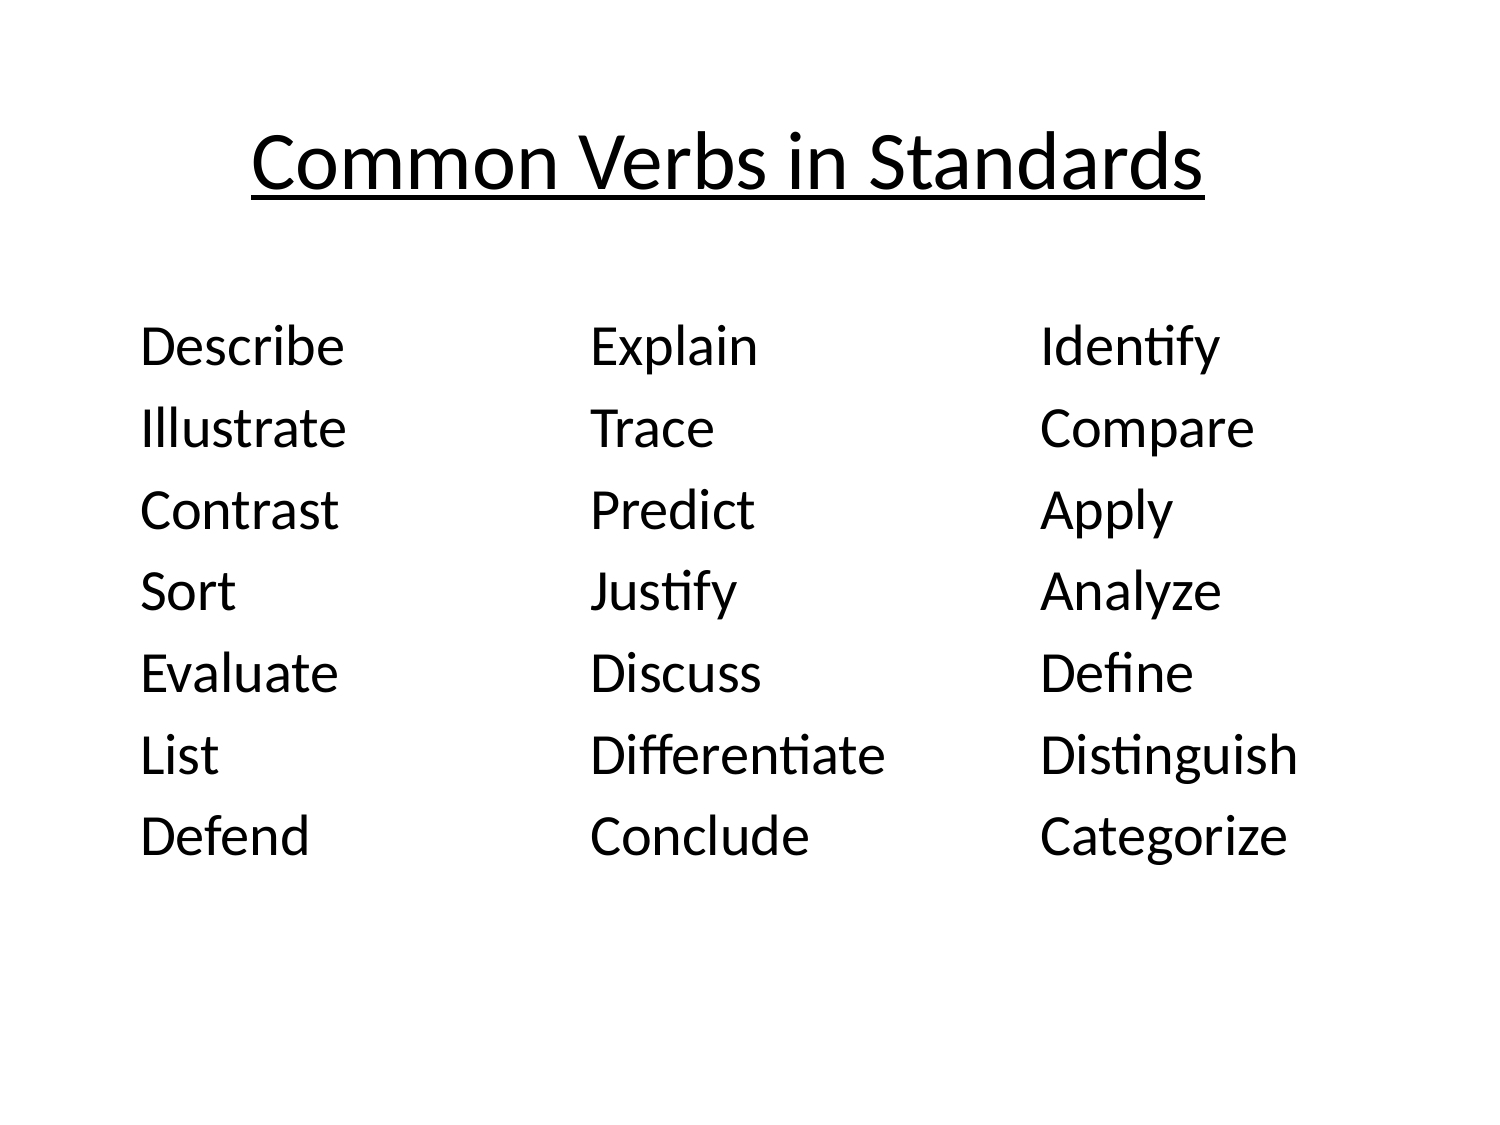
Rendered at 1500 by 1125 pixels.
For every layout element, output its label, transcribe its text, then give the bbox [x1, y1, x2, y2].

title Common Verbs in Standards [77, 97, 1379, 215]
list Describe Explain Identify Illustrate Trace Compare Contrast Predict Apply Sort Justify Analyze Evaluate Discuss Define List Differentiate Distinguish Defend Conclude Categorize [125, 299, 1350, 960]
